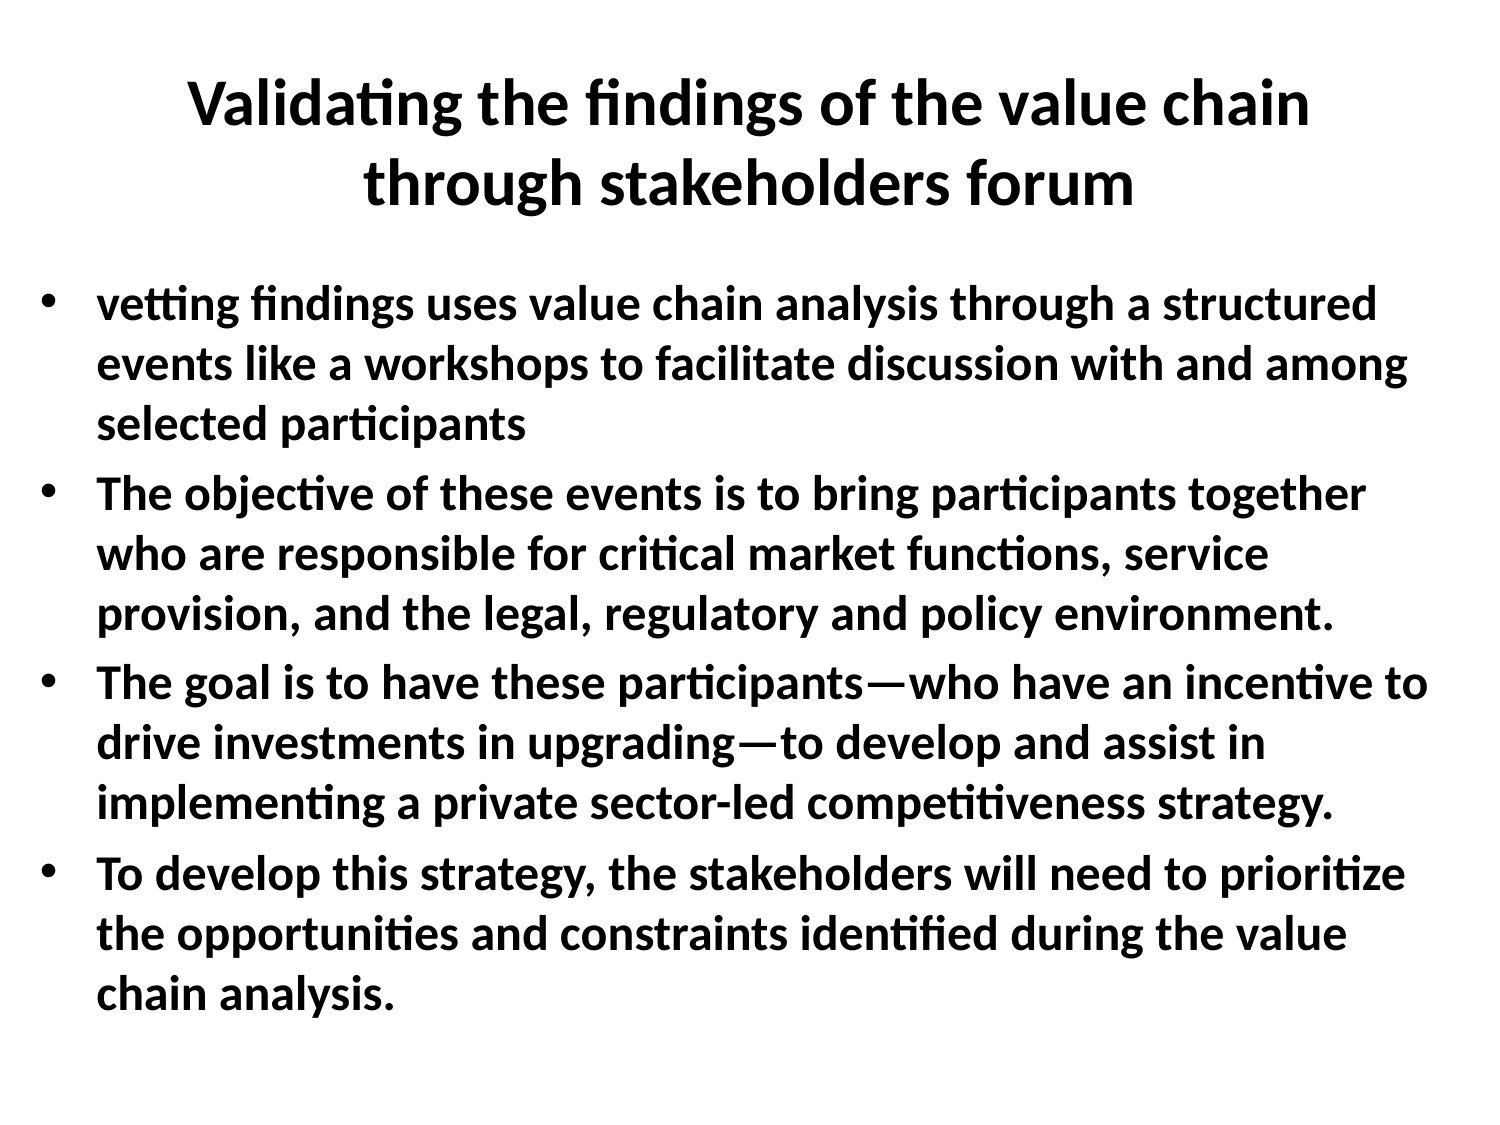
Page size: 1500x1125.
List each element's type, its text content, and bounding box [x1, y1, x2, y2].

list vetting findings uses value chain analysis through a structured events like a workshops to facilitate discussion with and among selected participants The objective of these events is to bring participants together who are responsible for critical market functions, service provision, and the legal, regulatory and policy environment. The goal is to have these participants—who have an incentive to drive investments in upgrading—to develop and assist in implementing a private sector-led competitiveness strategy. To develop this strategy, the stakeholders will need to prioritize the opportunities and constraints identified during the value chain analysis. [24, 262, 1475, 1125]
title Validating the findings of the value chain through stakeholders forum [75, 45, 1425, 233]
